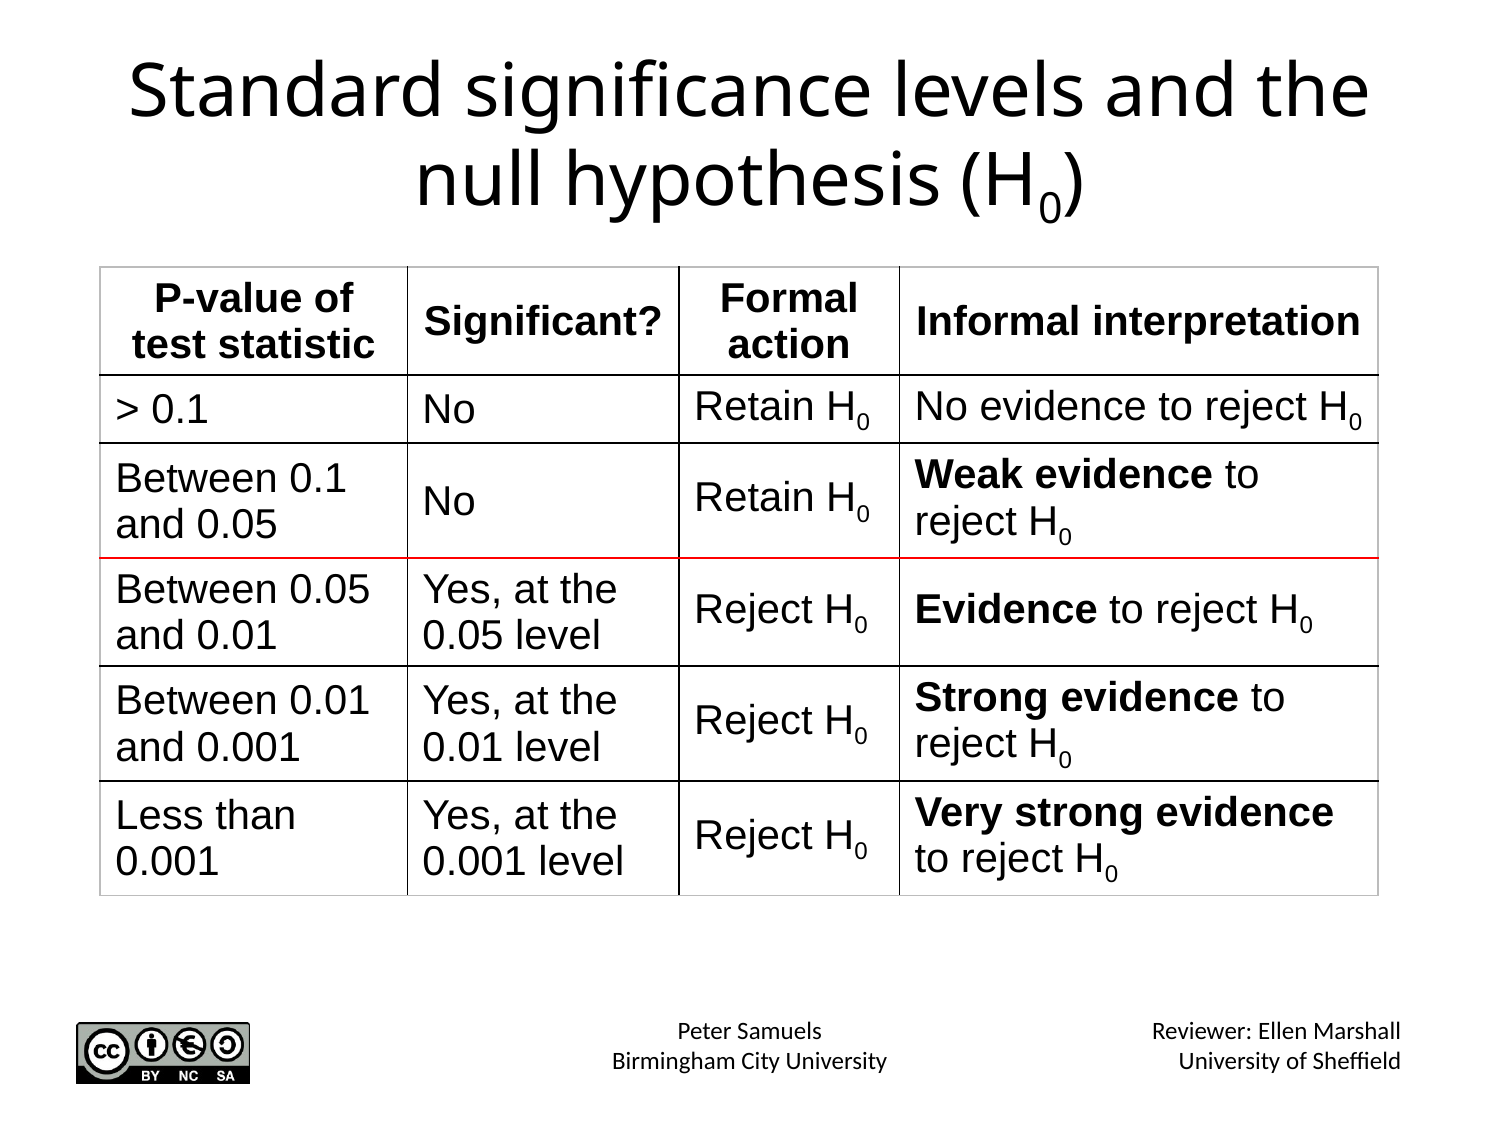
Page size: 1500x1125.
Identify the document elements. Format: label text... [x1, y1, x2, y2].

table_cell Evidence to reject H0 [900, 559, 1377, 665]
title Standard significance levels and the null hypothesis (H0) [75, 44, 1425, 232]
table_cell Very strong evidence to reject H0 [900, 782, 1377, 895]
table_cell Reject H0 [680, 667, 899, 780]
table_cell No [408, 376, 678, 442]
table_cell No evidence to reject H0 [900, 376, 1377, 442]
table_cell Retain H0 [680, 444, 899, 557]
table_cell Between 0.05 and 0.01 [101, 559, 407, 665]
table_cell Reject H0 [680, 782, 899, 895]
table_cell Retain H0 [680, 376, 899, 442]
table_cell Weak evidence to reject H0 [900, 444, 1377, 557]
table_cell Strong evidence to reject H0 [900, 667, 1377, 780]
table_cell Yes, at the 0.001 level [408, 782, 678, 895]
table_header Formal action [680, 268, 899, 374]
table_header P-value of test statistic [101, 268, 407, 374]
picture [76, 1022, 251, 1084]
table_header Informal interpretation [900, 268, 1377, 374]
table_cell Between 0.01 and 0.001 [101, 667, 407, 780]
text_box Peter Samuels Birmingham City University [549, 1007, 951, 1083]
table_cell Between 0.1 and 0.05 [101, 444, 407, 557]
table_cell Yes, at the 0.01 level [408, 667, 678, 780]
table_header Significant? [408, 268, 678, 374]
text_box Reviewer: Ellen Marshall University of Sheffield [1038, 1007, 1417, 1083]
table_cell Reject H0 [680, 559, 899, 665]
table_cell > 0.1 [101, 376, 407, 442]
table_cell Yes, at the 0.05 level [408, 559, 678, 665]
table_cell No [408, 444, 678, 557]
table_cell Less than 0.001 [101, 782, 407, 895]
